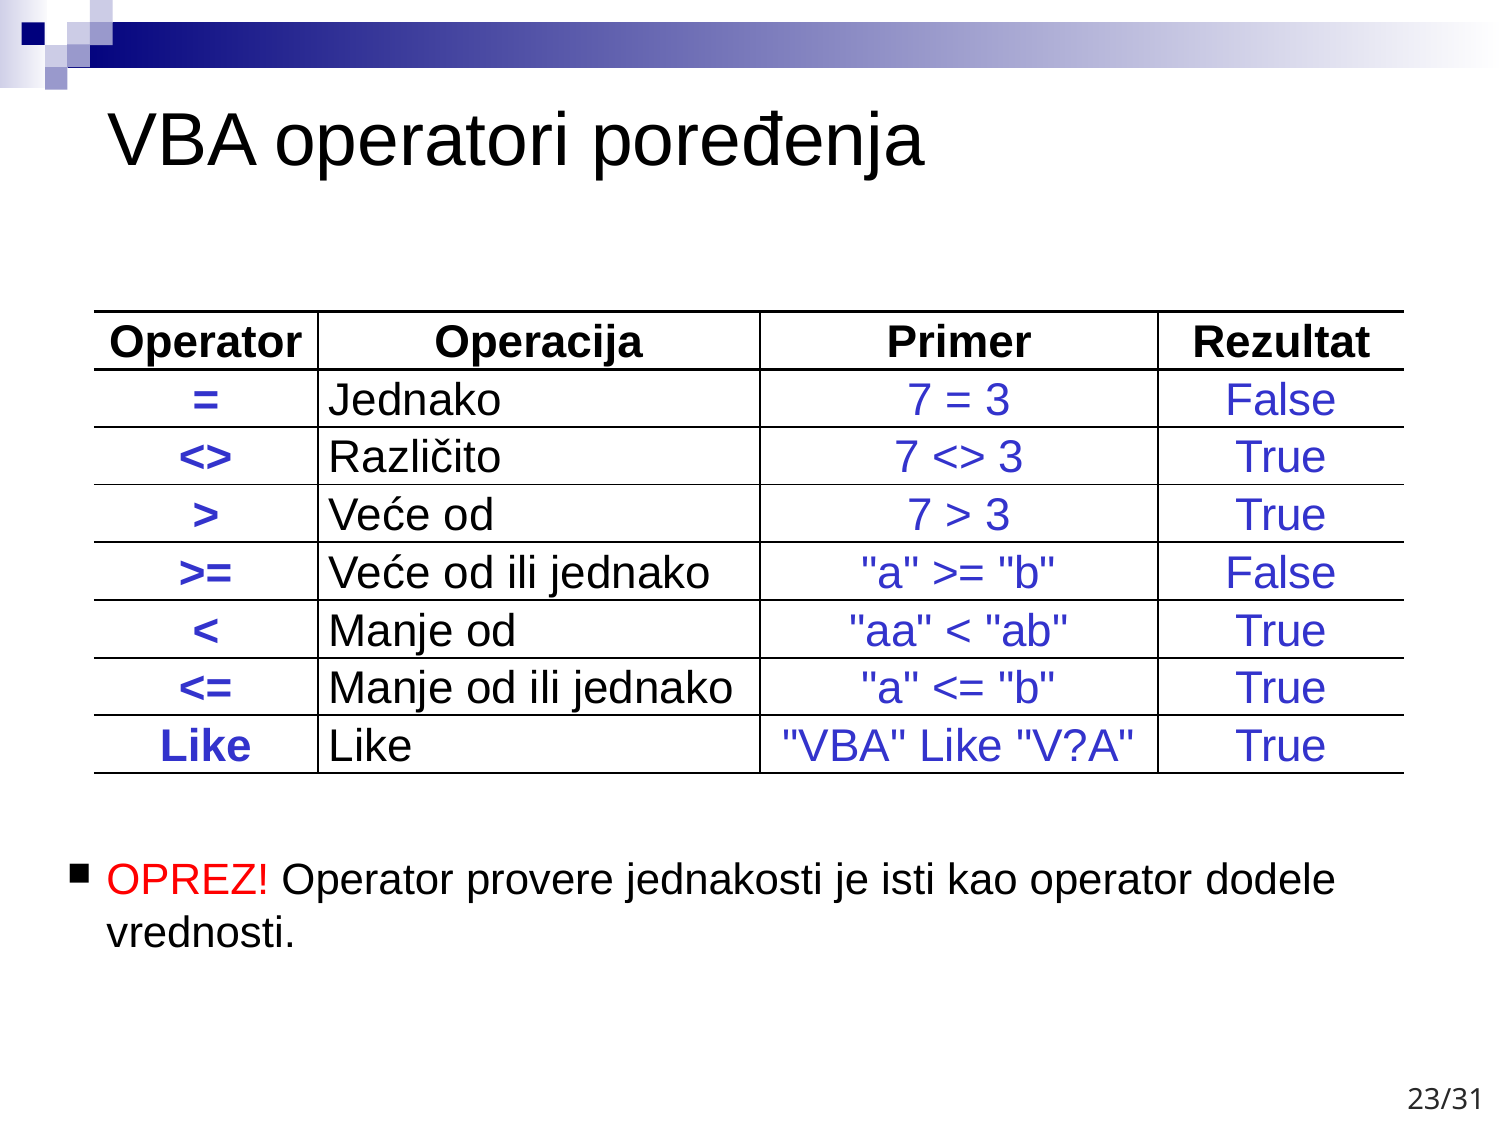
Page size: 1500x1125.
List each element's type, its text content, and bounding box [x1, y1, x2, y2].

table_cell True [1159, 716, 1404, 772]
table_cell False [1159, 543, 1404, 599]
table_cell >= [94, 543, 317, 599]
table_cell 7 = 3 [761, 371, 1157, 426]
table_cell Like [319, 716, 759, 772]
table_cell = [94, 371, 317, 426]
table_cell True [1159, 428, 1404, 484]
table_cell 7 > 3 [761, 485, 1157, 541]
table_cell Veće od ili jednako [319, 543, 759, 599]
table_cell Jednako [319, 371, 759, 426]
table_cell "a" >= "b" [761, 543, 1157, 599]
table_cell > [94, 485, 317, 541]
table_cell <= [94, 659, 317, 714]
table_cell "a" <= "b" [761, 659, 1157, 714]
table_cell True [1159, 485, 1404, 541]
table_cell 7 <> 3 [761, 428, 1157, 484]
table_cell False [1159, 371, 1404, 426]
table_cell Like [94, 716, 317, 772]
table_cell Veće od [319, 485, 759, 541]
text_box OPREZ! Operator provere jednakosti je isti kao operator dodele vrednosti. [52, 843, 1447, 964]
table_cell Različito [319, 428, 759, 484]
table_cell True [1159, 659, 1404, 714]
table_cell < [94, 601, 317, 657]
table_header Primer [761, 313, 1157, 368]
text_box 23/31 [1374, 1072, 1500, 1123]
table_cell True [1159, 601, 1404, 657]
table_cell "aa" < "ab" [761, 601, 1157, 657]
table_cell <> [94, 428, 317, 484]
title VBA operatori poređenja [92, 75, 973, 197]
table_header Operator [94, 313, 317, 368]
table_cell Manje od ili jednako [319, 659, 759, 714]
table_cell "VBA" Like "V?A" [761, 716, 1157, 772]
table_header Rezultat [1159, 313, 1404, 368]
table_cell Manje od [319, 601, 759, 657]
table_header Operacija [319, 313, 759, 368]
